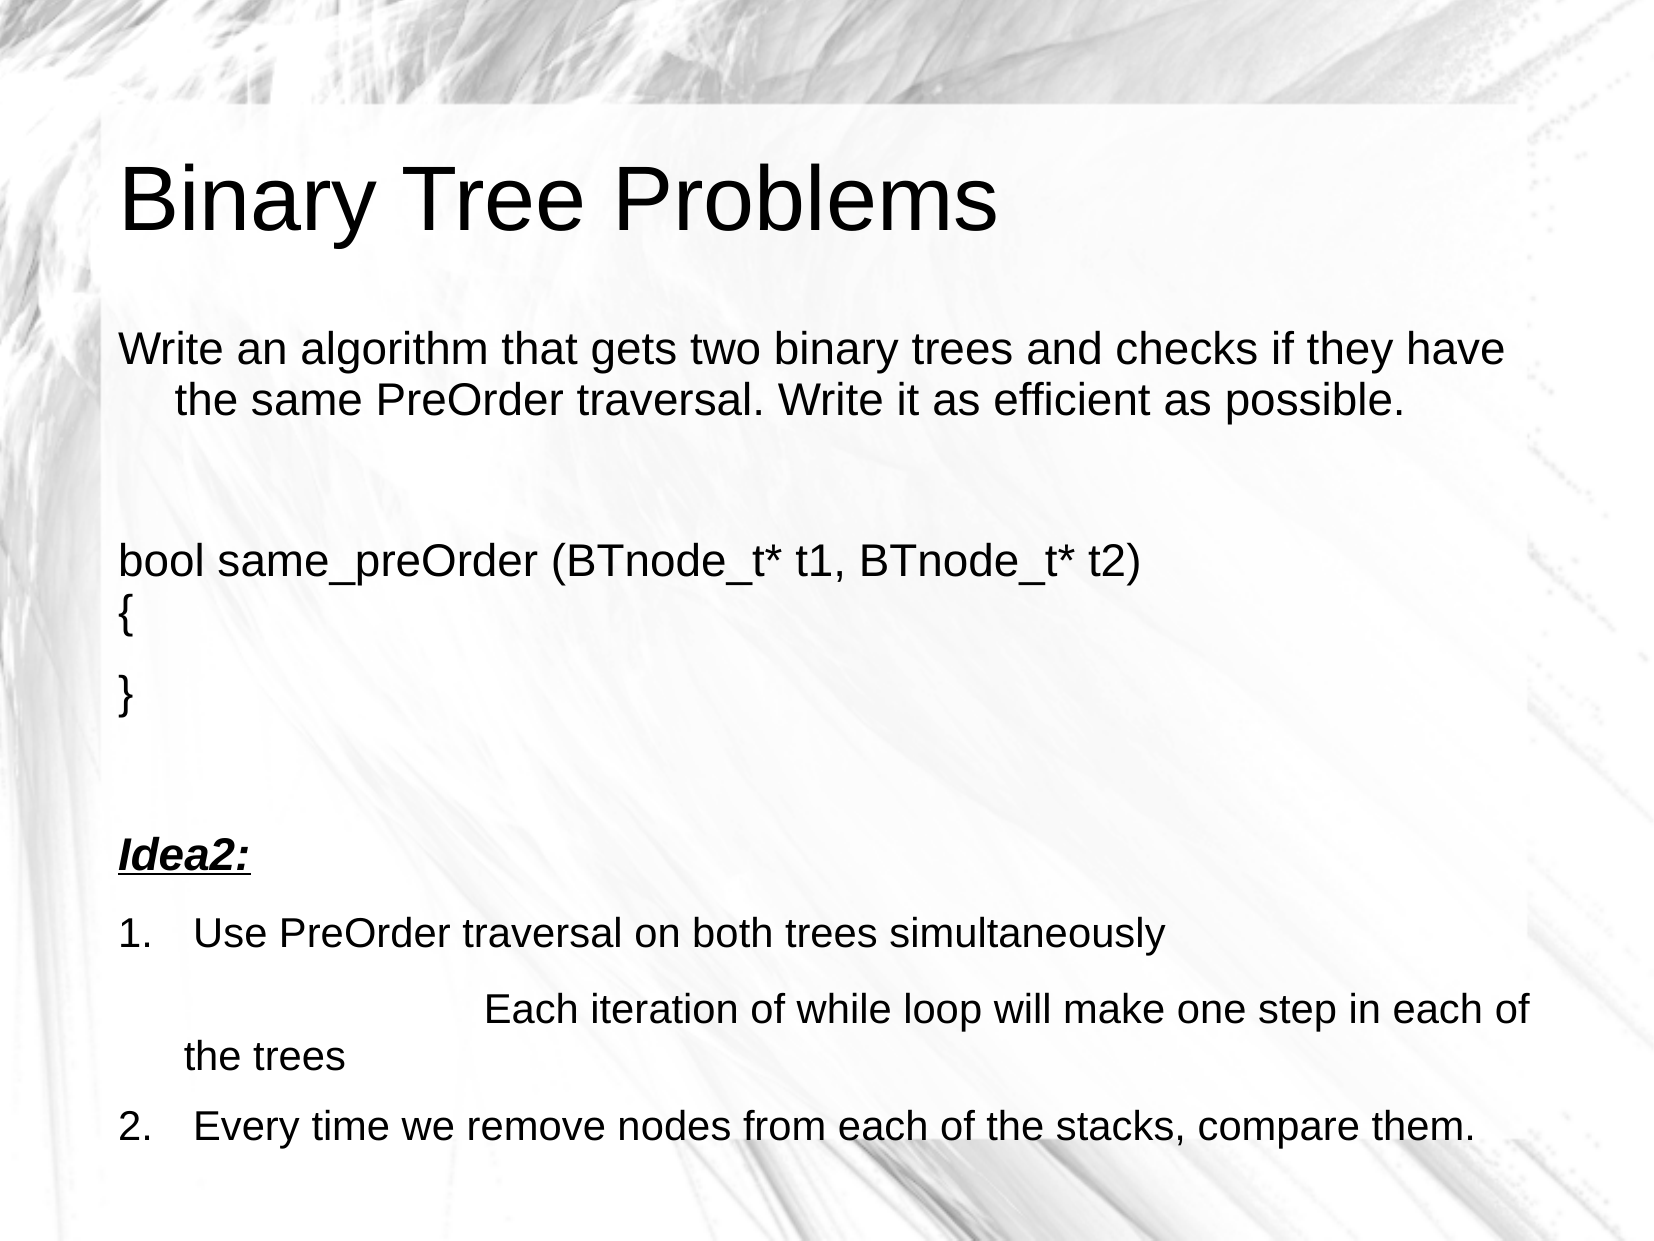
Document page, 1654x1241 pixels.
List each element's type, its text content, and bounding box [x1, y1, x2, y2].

title Binary Tree Problems [118, 93, 1506, 299]
picture [0, 0, 1654, 1241]
list Write an algorithm that gets two binary trees and checks if they have the same PreOrder traversal. Write it as efficient as possible. bool same_preOrder (BTnode_t* t1, BTnode_t* t2) { } Idea2: Use PreOrder traversal on both trees simultaneously Each iteration of while loop will make one step in each of the trees Every time we remove nodes from each of the stacks, compare them. [118, 319, 1571, 1109]
